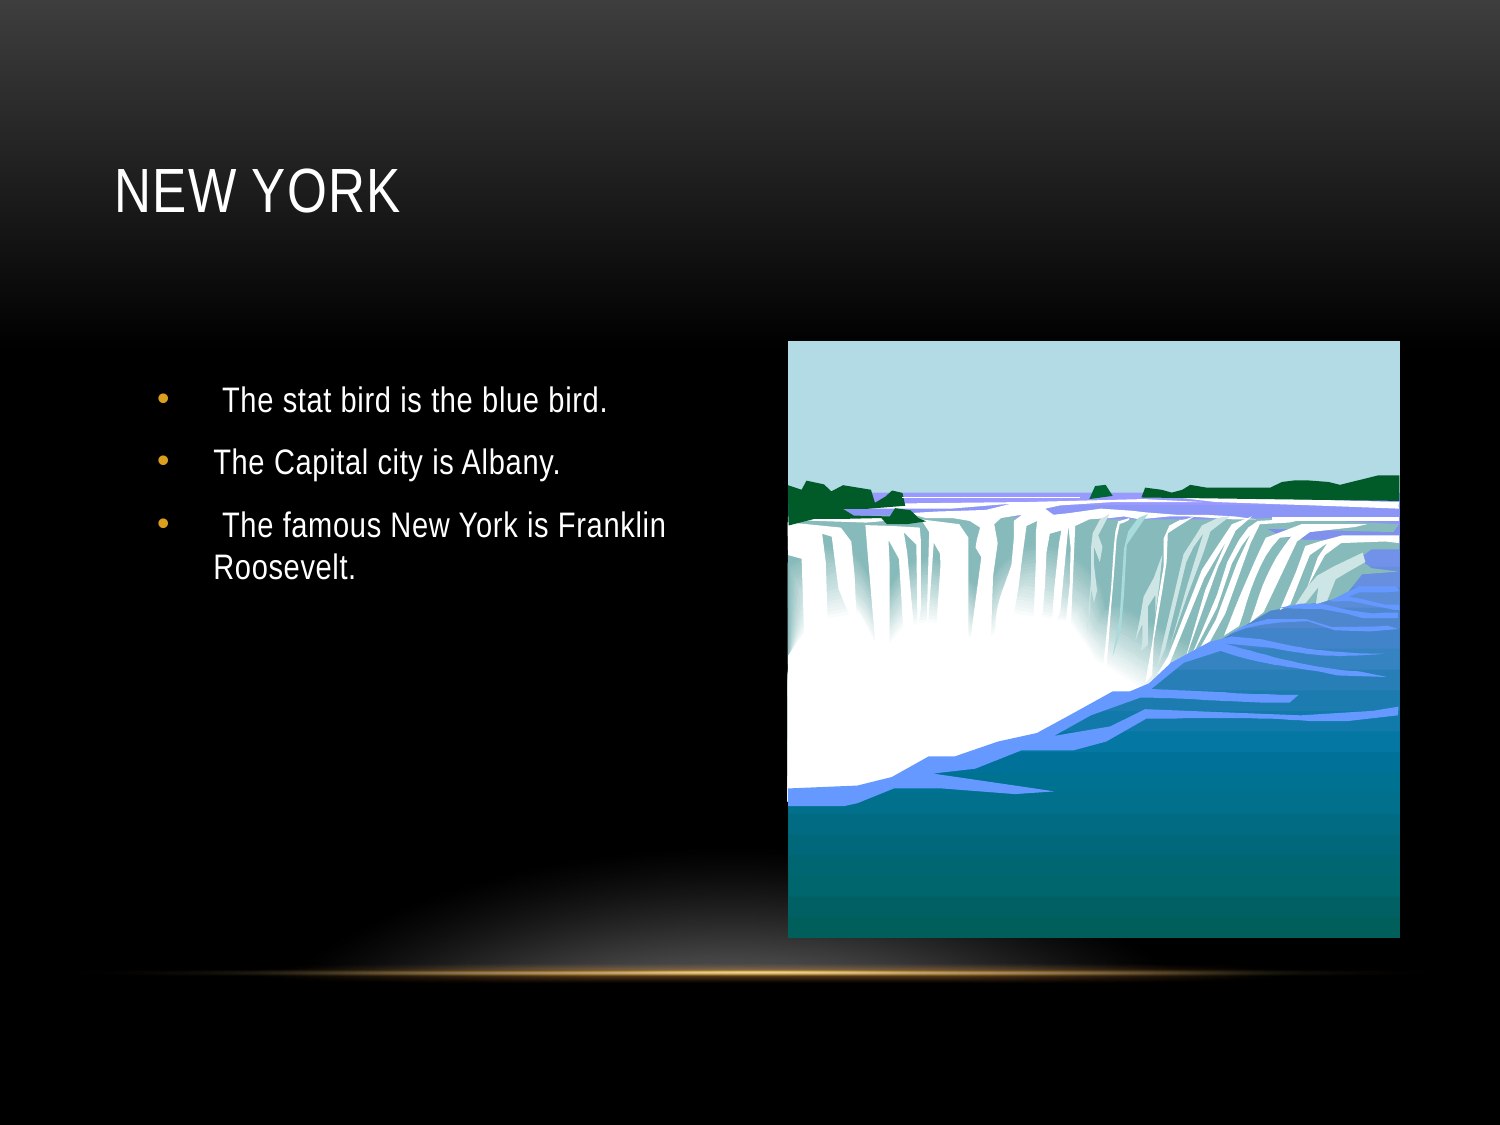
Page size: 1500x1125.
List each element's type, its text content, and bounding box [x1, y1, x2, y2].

picture [0, 0, 1500, 1125]
list The stat bird is the blue bird. The Capital city is Albany. The famous New York is Franklin Roosevelt. [142, 369, 763, 950]
title New york [99, 45, 1400, 233]
